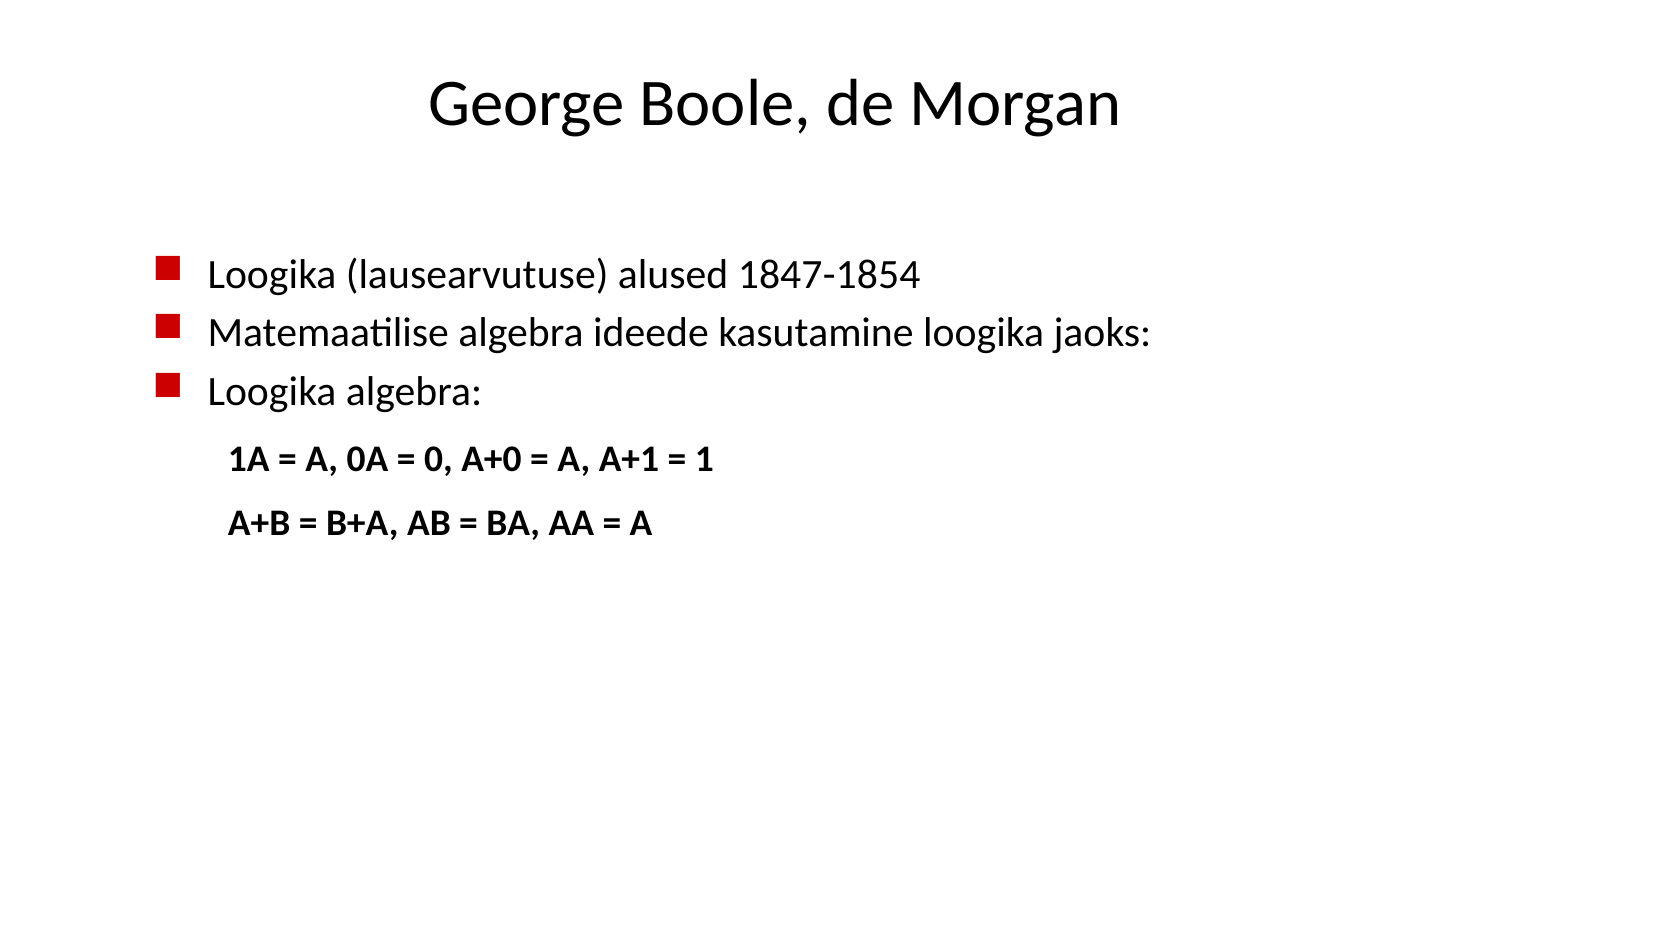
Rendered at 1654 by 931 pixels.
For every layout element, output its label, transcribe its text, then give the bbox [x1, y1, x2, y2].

list Loogika (lausearvutuse) alused 1847-1854 Matemaatilise algebra ideede kasutamine loogika jaoks: Loogika algebra: 1A = A, 0A = 0, A+0 = A, A+1 = 1 A+B = B+A, AB = BA, AA = A [137, 125, 1425, 931]
title George Boole, de Morgan [137, 0, 1413, 100]
